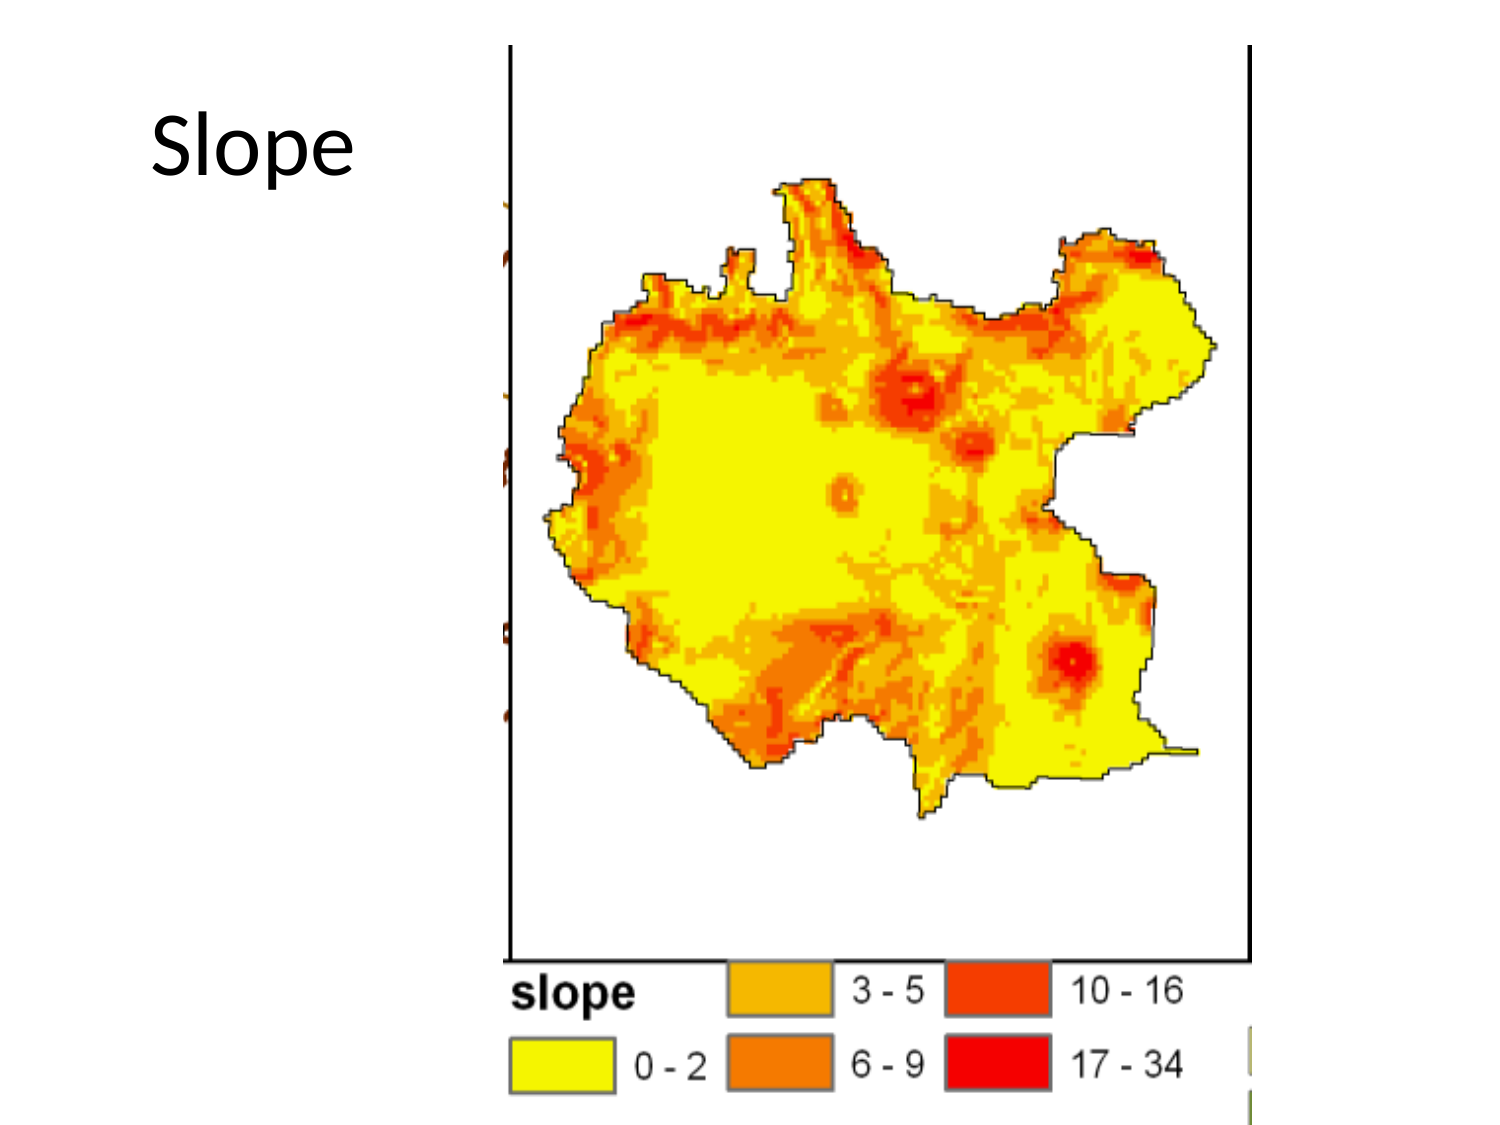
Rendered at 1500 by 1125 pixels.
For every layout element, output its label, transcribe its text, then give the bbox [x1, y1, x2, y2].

title Slope [75, 45, 432, 233]
picture [503, 44, 1253, 1125]
